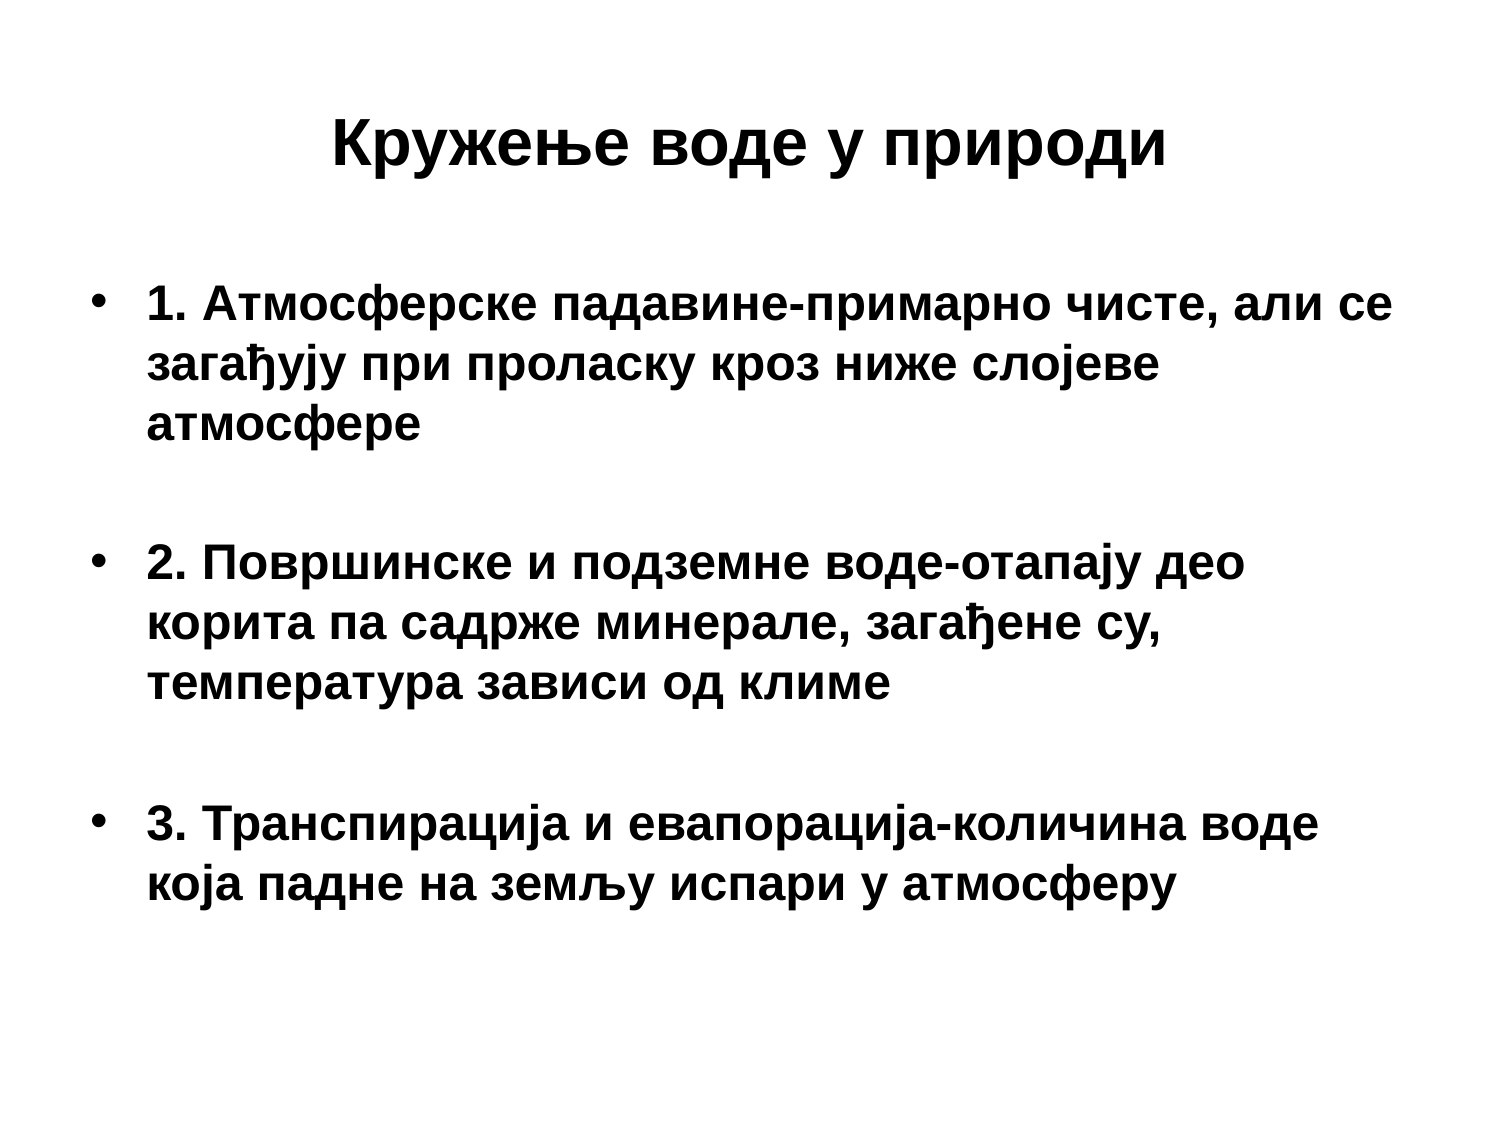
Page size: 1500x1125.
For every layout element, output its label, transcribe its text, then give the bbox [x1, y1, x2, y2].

title Кружење воде у природи [74, 44, 1426, 233]
list 1. Атмосферске падавине-примарно чисте, али се загађују при проласку кроз ниже слојеве атмосфере 2. Површинске и подземне воде-отапају део корита па садрже минерале, загађене су, температура зависи од климе 3. Транспирација и евапорација-количина воде која падне на земљу испари у атмосферу [74, 262, 1426, 1006]
